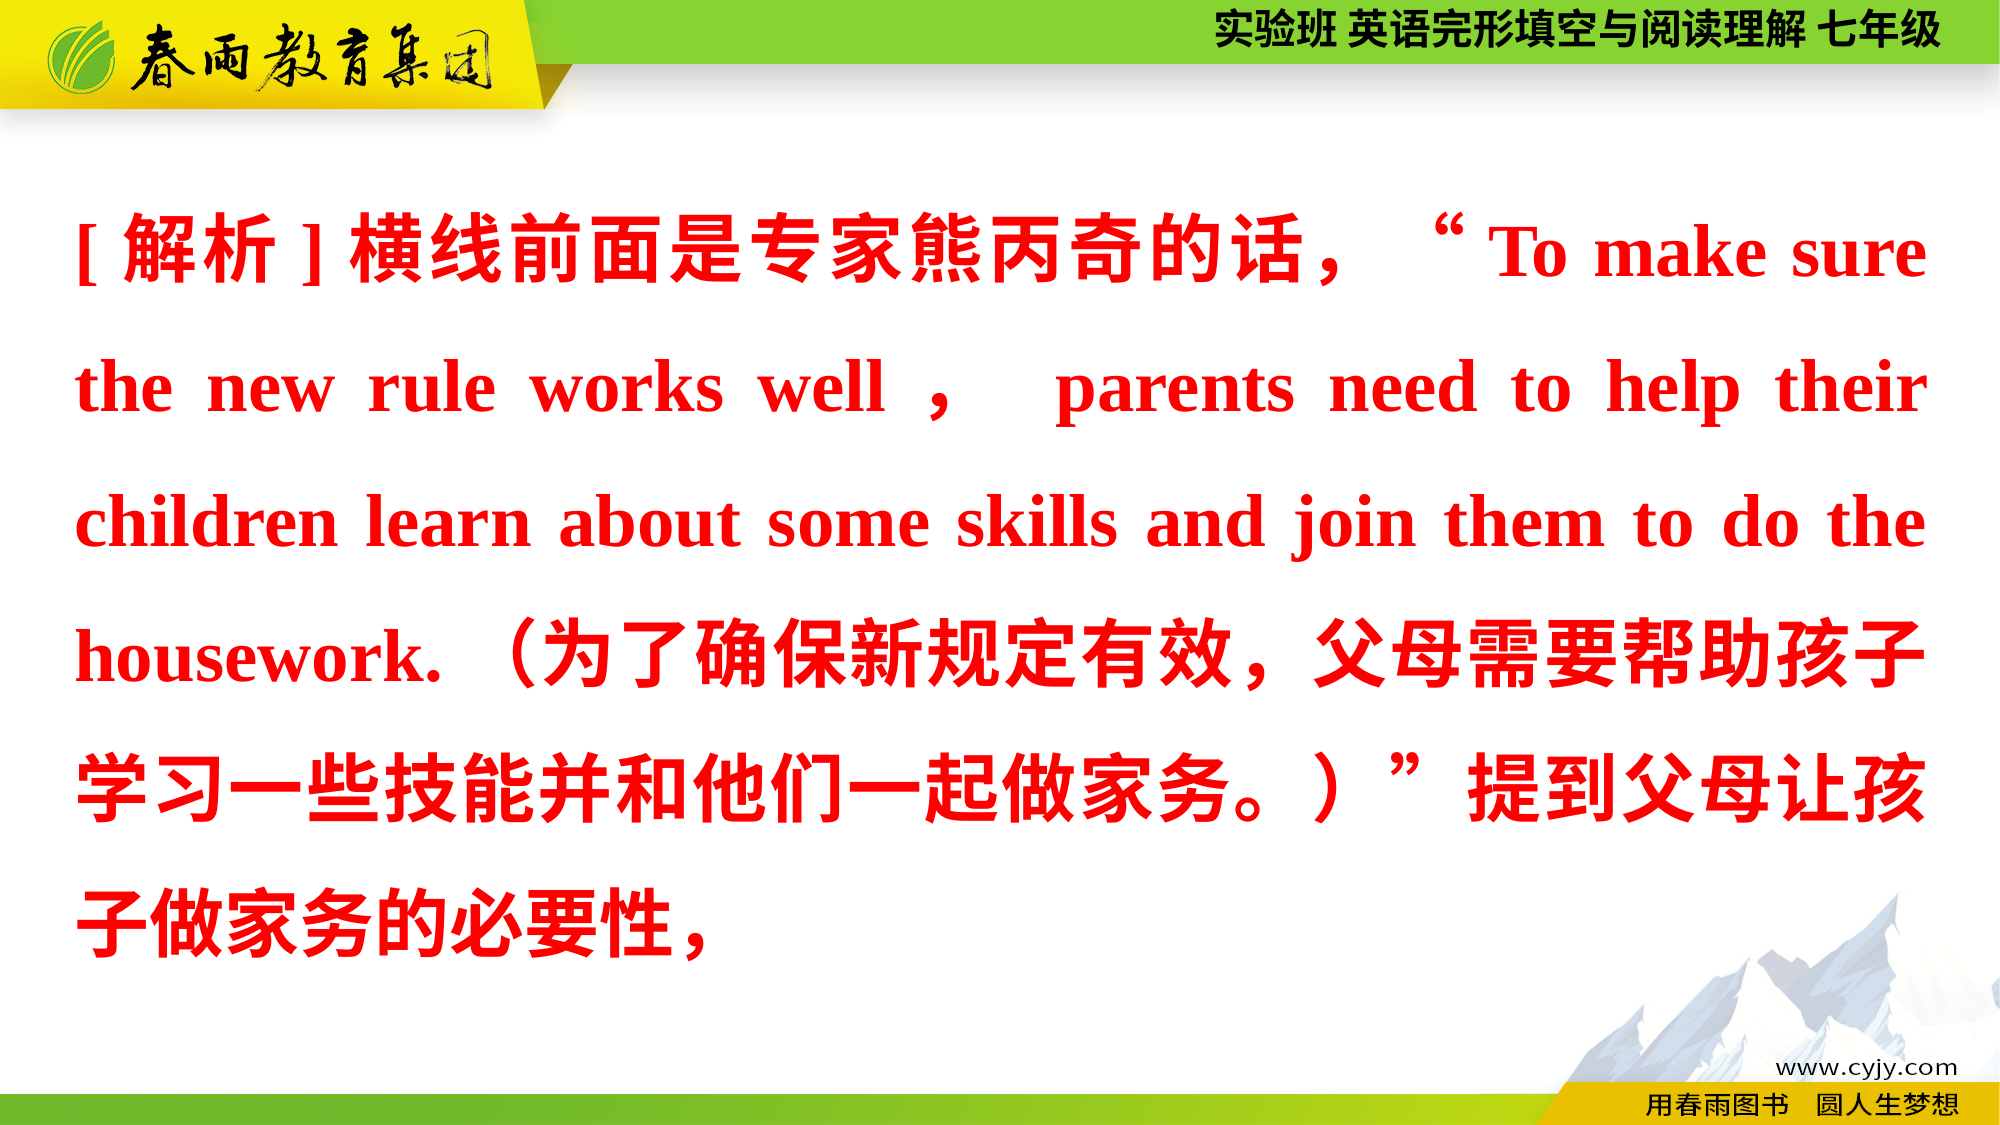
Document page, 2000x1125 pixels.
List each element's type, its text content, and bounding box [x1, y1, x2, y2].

picture [0, 0, 2000, 1125]
text_box [解析]横线前面是专家熊丙奇的话，“To make sure the new rule works well， parents need to help their children learn about some skills and join them to do the housework.（为了确保新规定有效，父母需要帮助孩子学习一些技能并和他们一起做家务。）”提到父母让孩子做家务的必要性， [59, 148, 1944, 974]
